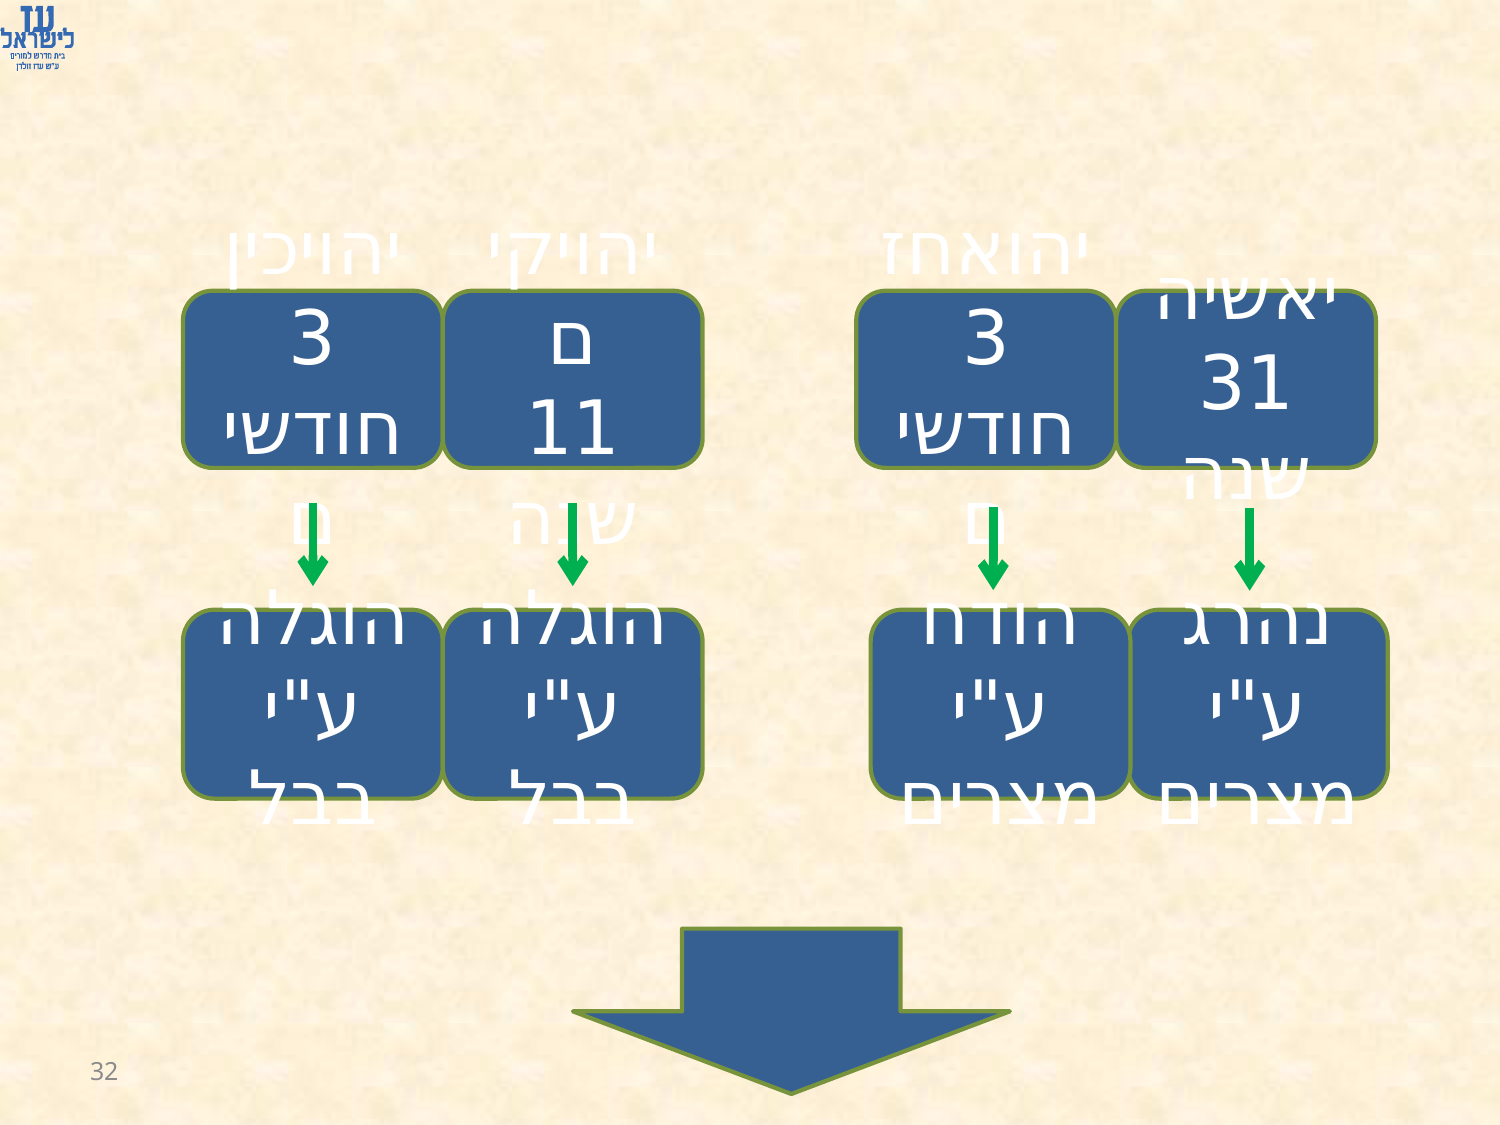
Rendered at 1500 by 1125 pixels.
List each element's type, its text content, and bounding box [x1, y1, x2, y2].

picture [0, 0, 1500, 1125]
slide_number 32 [75, 1042, 425, 1103]
text_box יהויקים 11 שנה [440, 288, 705, 470]
text_box יאשיה 31 שנה [1116, 288, 1379, 470]
text_box הודח ע"י מצרים [868, 607, 1133, 801]
text_box נהרג ע"י מצרים [1129, 607, 1390, 801]
text_box [570, 926, 1012, 1096]
text_box הוגלה ע"י בבל [440, 607, 705, 801]
text_box הוגלה ע"י בבל [180, 607, 443, 801]
text_box יהויכין 3 חודשים [180, 288, 443, 470]
text_box יהואחז 3 חודשים [854, 288, 1119, 470]
